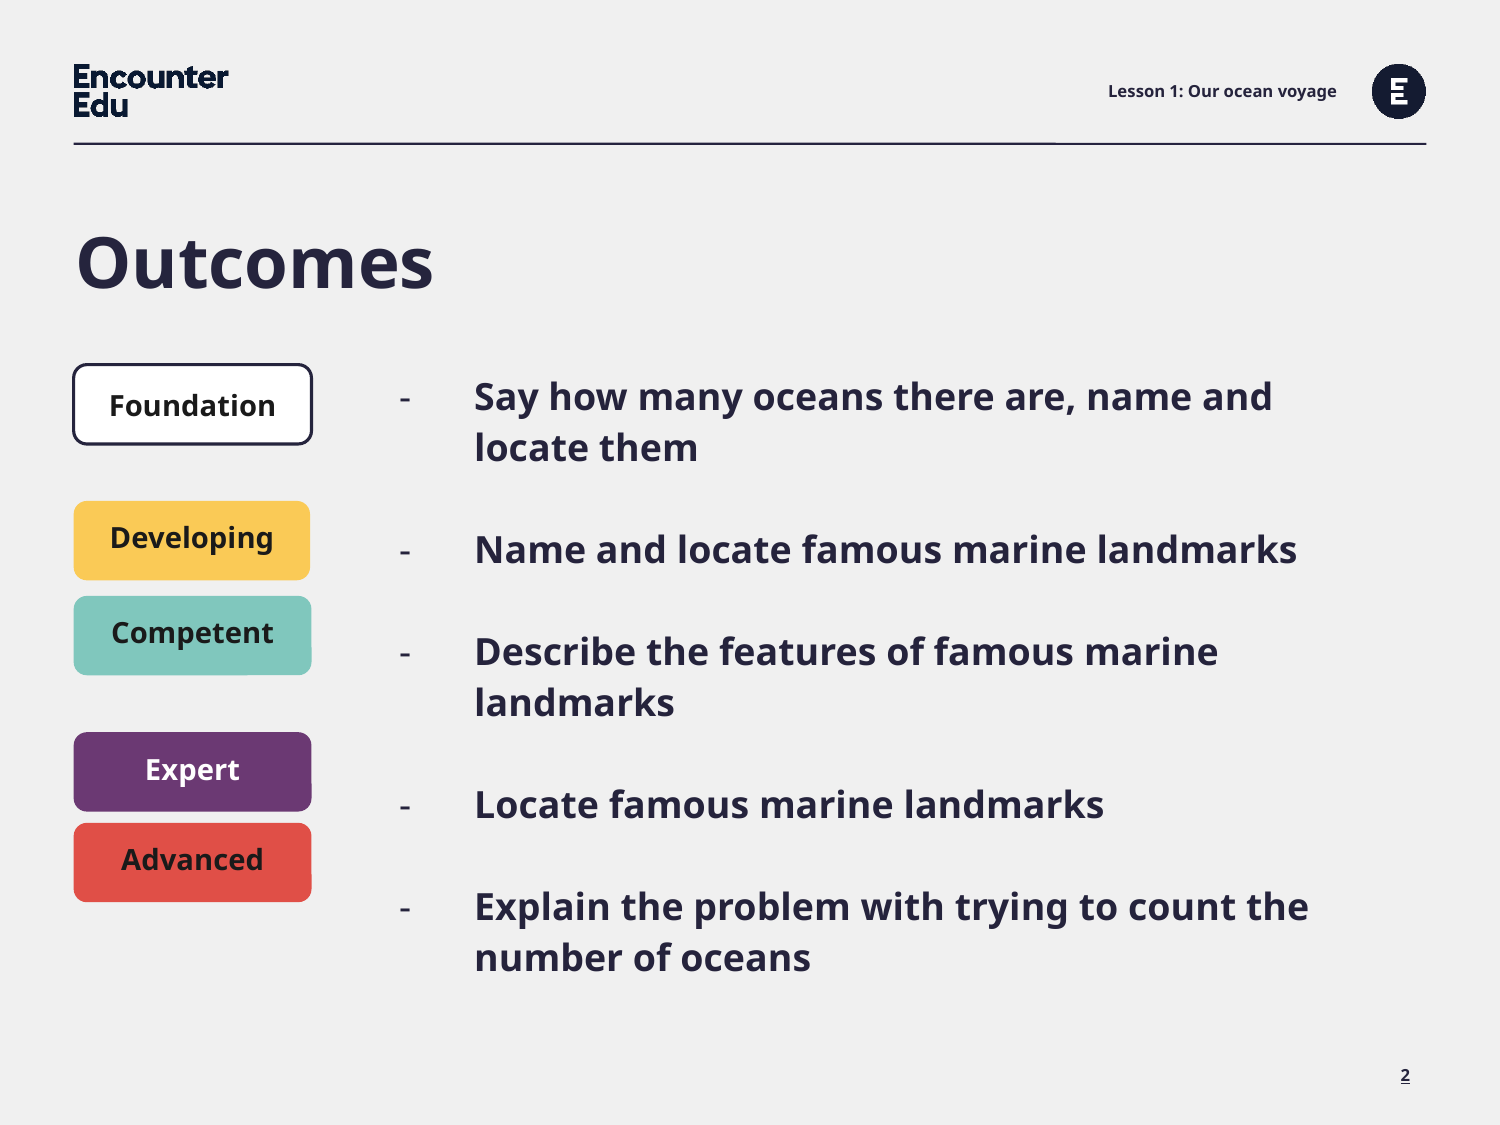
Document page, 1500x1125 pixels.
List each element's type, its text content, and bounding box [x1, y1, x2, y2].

text_box 2 [1384, 1060, 1427, 1089]
picture [1370, 62, 1427, 120]
title Outcomes [67, 222, 923, 309]
picture [70, 62, 233, 118]
text_box Lesson 1: Our ocean voyage [686, 73, 1353, 109]
table_header Say how many oceans there are, name and locate them Name and locate famous marine landmarks Describe the features of famous marine landmarks Locate famous marine landmarks Explain the problem with trying to count the number of oceans [384, 363, 1385, 1125]
text_box Developing [72, 500, 311, 582]
text_box Competent [72, 595, 313, 677]
text_box Expert [72, 731, 313, 813]
text_box Foundation [72, 363, 313, 445]
text_box Advanced [72, 822, 313, 904]
